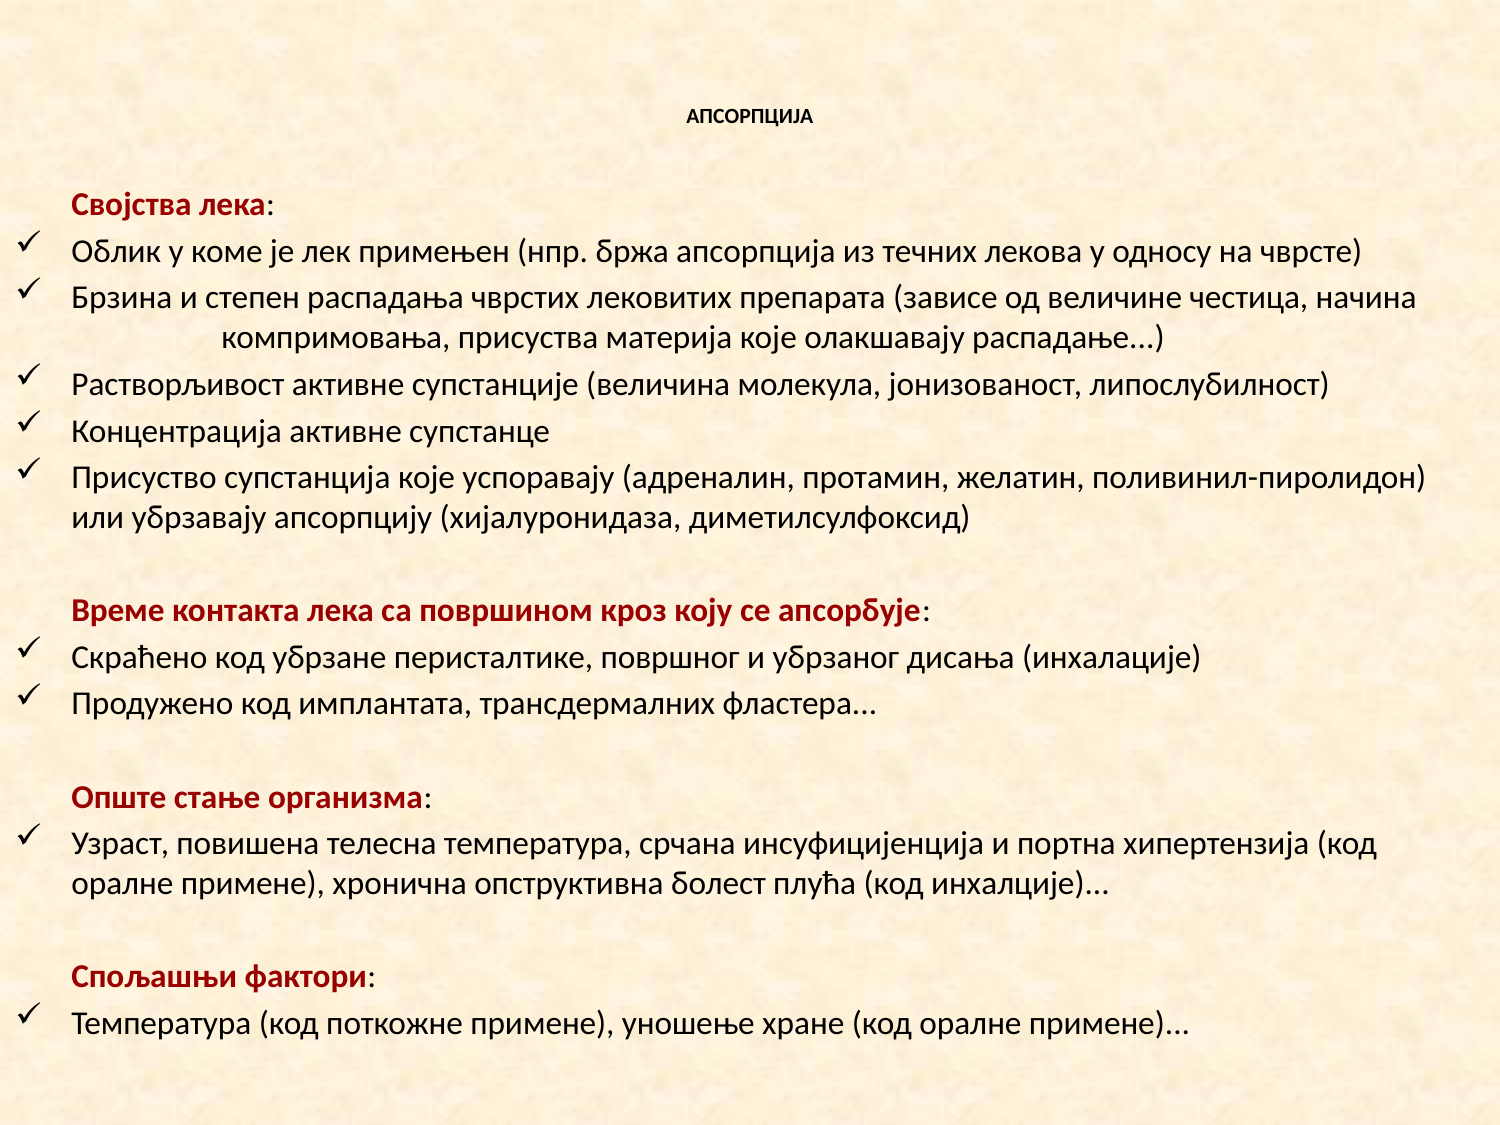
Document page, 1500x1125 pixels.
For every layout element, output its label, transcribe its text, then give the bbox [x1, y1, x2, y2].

list Својства лека: Облик у коме је лек примењен (нпр. бржа апсорпција из течних лекова у односу на чврсте) Брзина и степен распадања чврстих лековитих препарата (зависе од величине честица, начина компримовања, присуства материја које олакшавају распадање...) Растворљивост активне супстанције (величина молекула, јонизованост, липослубилност) Концентрација активне супстанце Присуство супстанција које успоравају (адреналин, протамин, желатин, поливинил-пиролидон) или убрзавају апсорпцију (хијалуронидаза, диметилсулфоксид) Време контакта лека са површином кроз коју се апсорбује: Скраћено код убрзане перисталтике, површног и убрзаног дисања (инхалације) Продужено код имплантата, трансдермалних фластера... Опште стање организма: Узраст, повишена телесна температура, срчана инсуфицијенција и портна хипертензија (код оралне примене), хронична опструктивна болест плућа (код инхалције)... Спољашњи фактори: Температура (код поткожне примене), уношење хране (код оралне примене)... [0, 188, 1500, 1125]
title АПСОРПЦИЈА [0, 0, 1500, 188]
